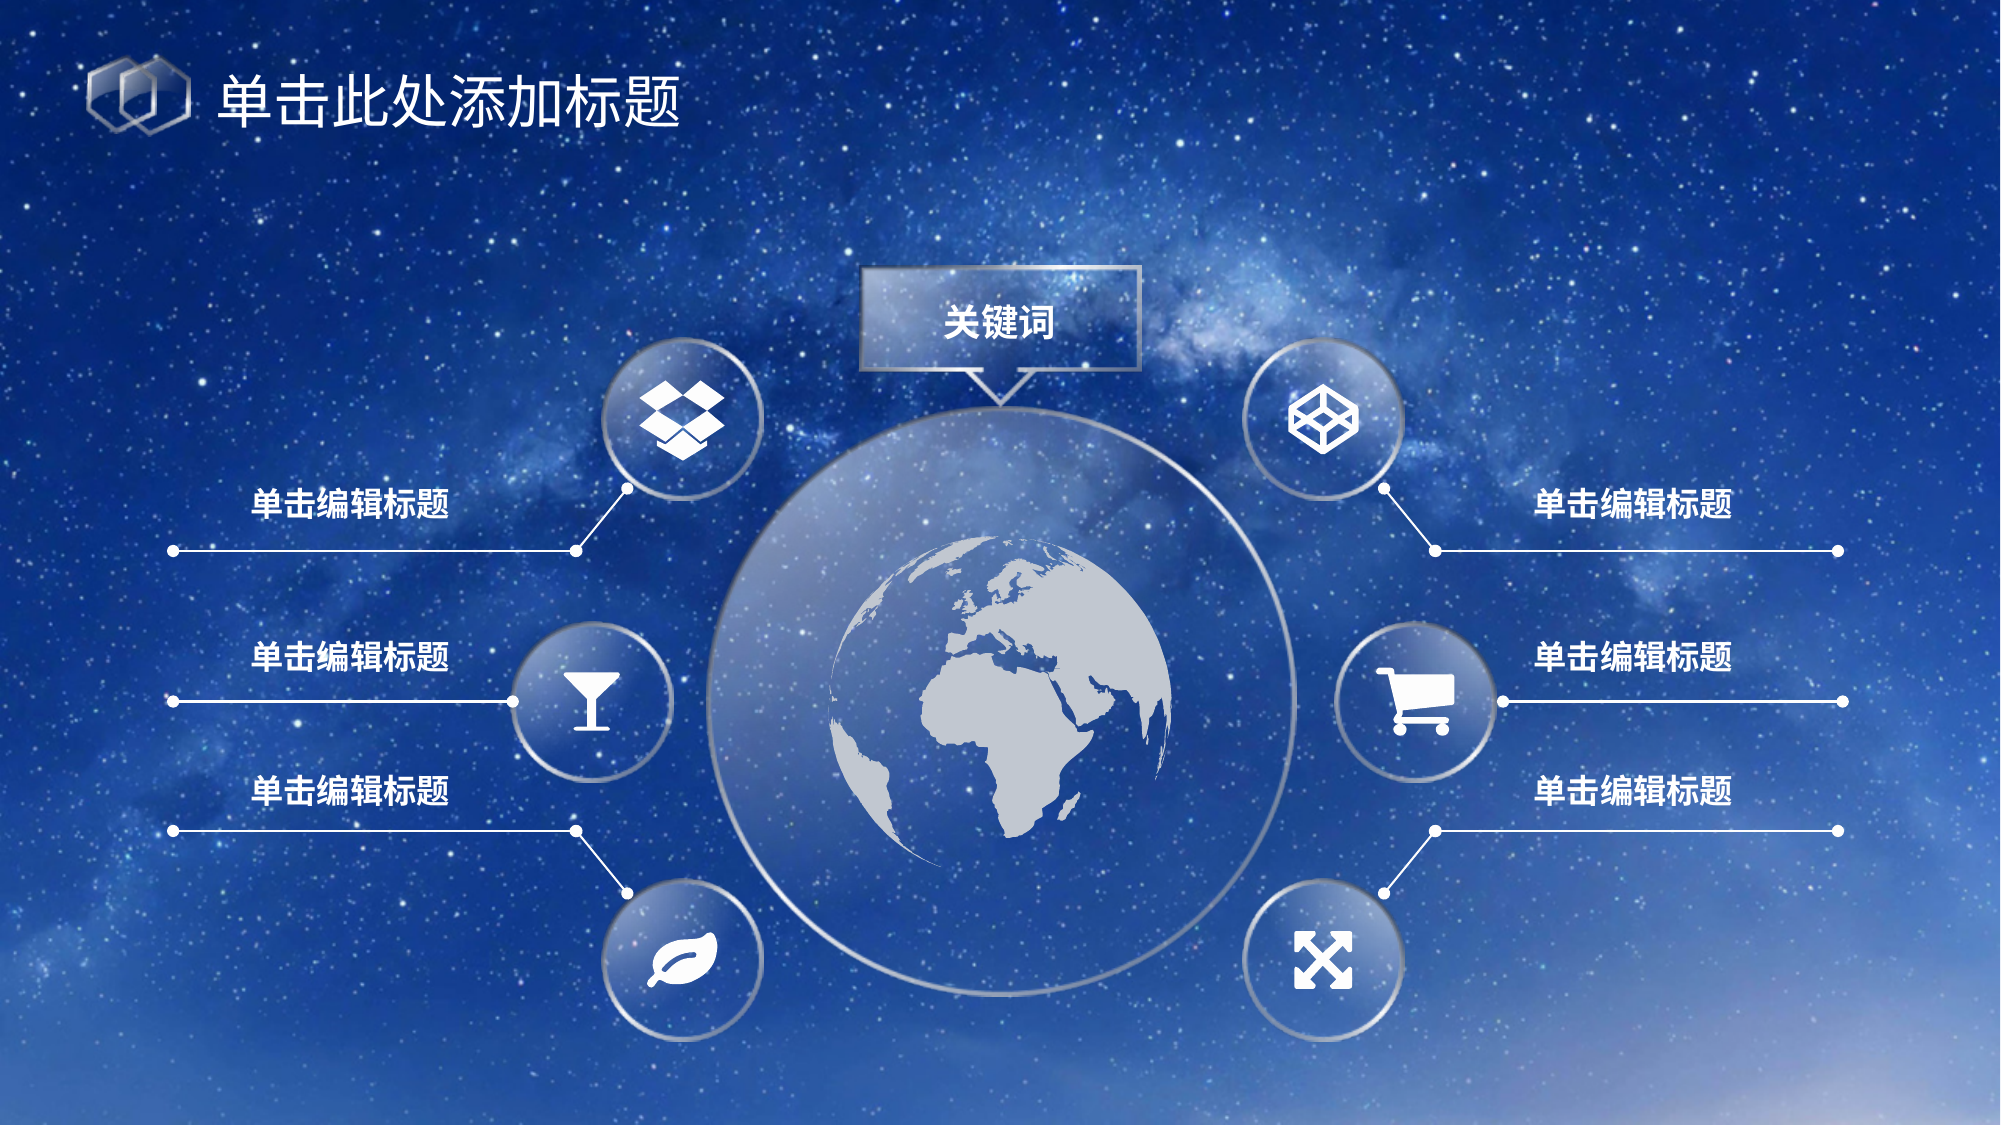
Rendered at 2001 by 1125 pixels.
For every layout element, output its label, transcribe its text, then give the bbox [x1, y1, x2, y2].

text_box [858, 264, 1143, 409]
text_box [172, 830, 628, 894]
text_box 单击编辑标题 [1533, 770, 1747, 811]
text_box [510, 620, 675, 784]
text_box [1383, 488, 1839, 552]
text_box 单击此处添加标题 [194, 65, 719, 136]
text_box 单击编辑标题 [250, 635, 463, 676]
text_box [705, 406, 1297, 997]
picture [0, 0, 2001, 1125]
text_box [600, 878, 765, 1043]
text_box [1242, 878, 1406, 1043]
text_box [600, 337, 765, 502]
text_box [1333, 620, 1498, 784]
text_box 单击编辑标题 [1533, 635, 1747, 676]
text_box 单击编辑标题 [250, 770, 463, 811]
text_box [172, 488, 628, 552]
text_box 单击编辑标题 [250, 482, 463, 486]
text_box 单击编辑标题 [1533, 482, 1747, 486]
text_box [88, 56, 191, 135]
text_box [1242, 337, 1406, 502]
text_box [1383, 830, 1839, 894]
